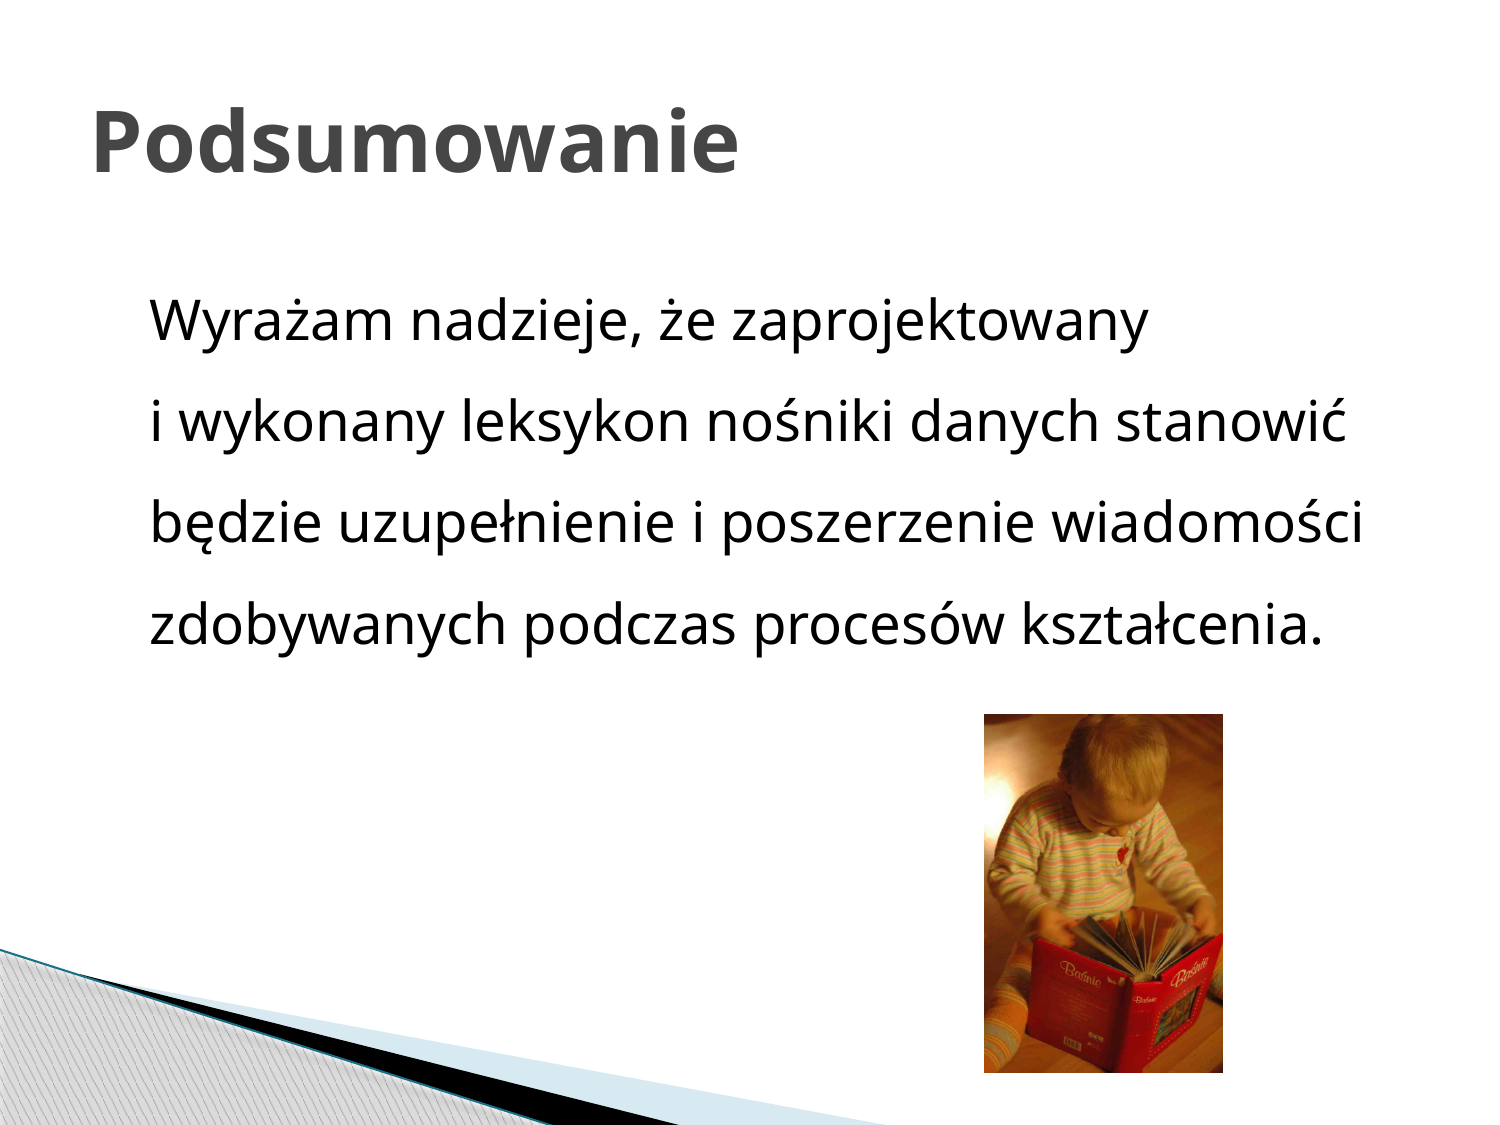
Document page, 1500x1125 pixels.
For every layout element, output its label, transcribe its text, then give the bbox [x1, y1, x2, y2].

picture [984, 714, 1223, 1073]
title Podsumowanie [75, 45, 1425, 233]
list Wyrażam nadzieje, że zaprojektowany i wykonany leksykon nośniki danych stanowić będzie uzupełnienie i poszerzenie wiadomości zdobywanych podczas procesów kształcenia. [74, 242, 1426, 986]
